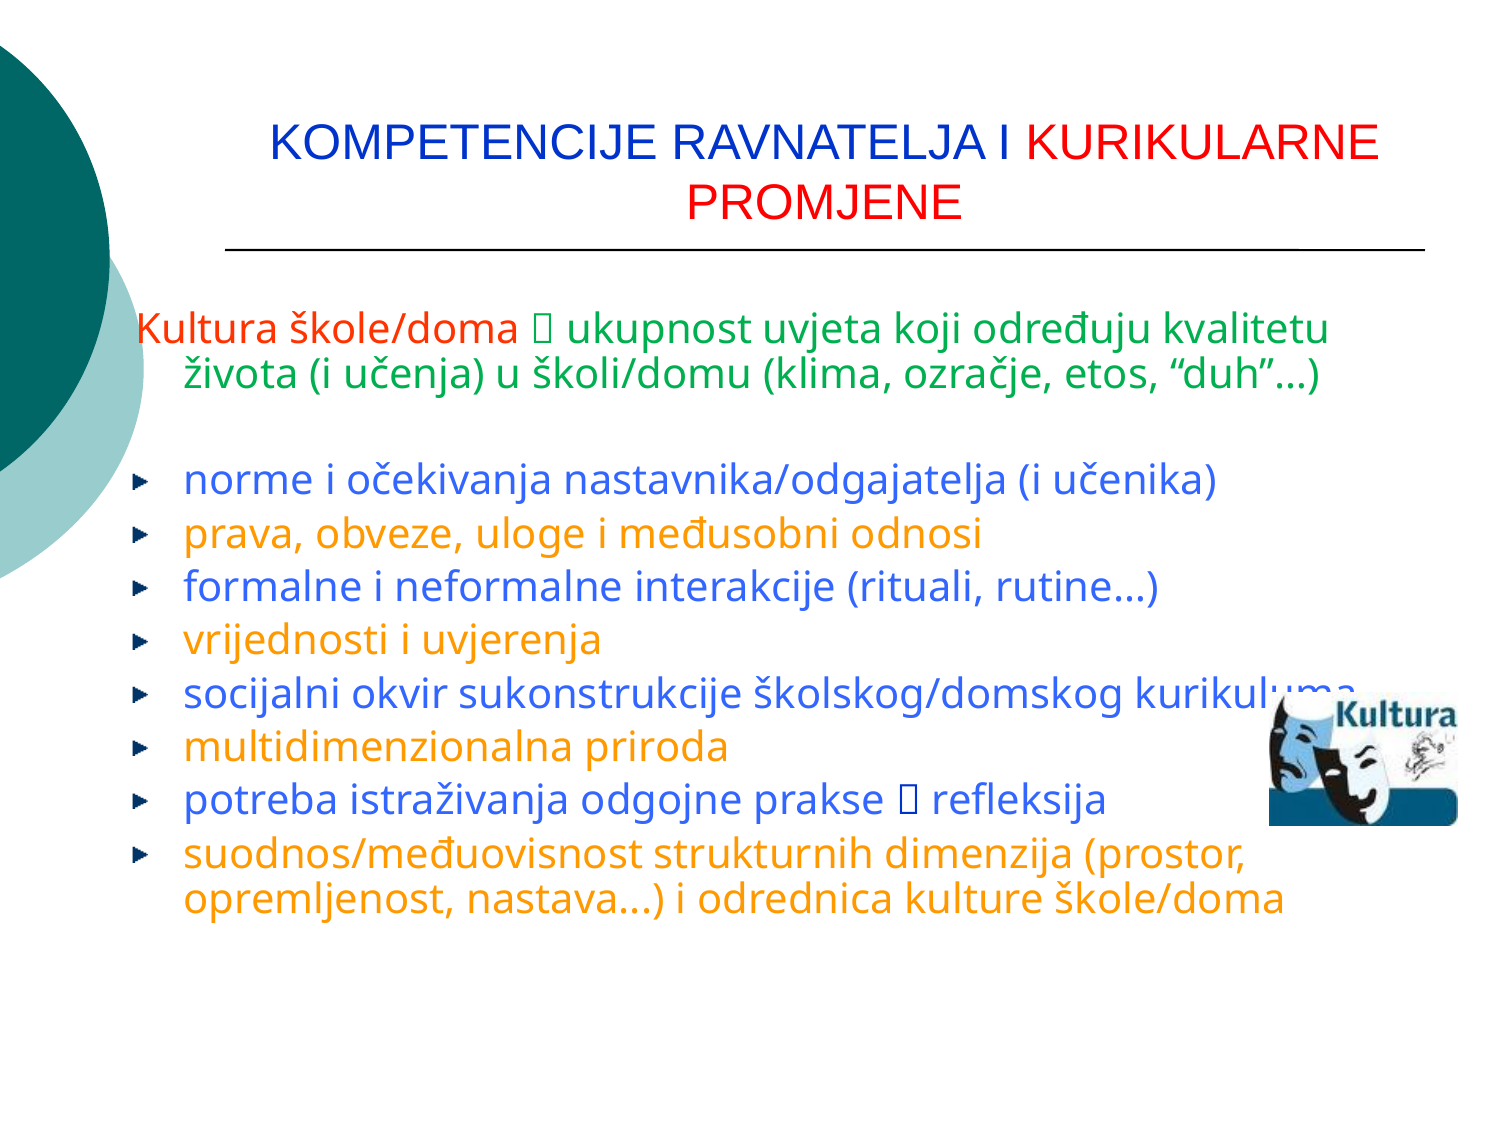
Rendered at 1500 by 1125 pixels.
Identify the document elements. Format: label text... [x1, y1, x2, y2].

picture [127, 628, 148, 650]
picture [1269, 692, 1458, 826]
picture [127, 788, 148, 809]
picture [127, 735, 148, 756]
picture [127, 575, 148, 596]
picture [127, 841, 148, 863]
picture [127, 521, 148, 543]
list Kultura škole/doma  ukupnost uvjeta koji određuju kvalitetu života (i učenja) u školi/domu (klima, ozračje, etos, “duh”…) norme i očekivanja nastavnika/odgajatelja (i učenika) prava, obveze, uloge i međusobni odnosi formalne i neformalne interakcije (rituali, rutine…) vrijednosti i uvjerenja socijalni okvir sukonstrukcije školskog/domskog kurikuluma multidimenzionalna priroda potreba istraživanja odgojne prakse  refleksija suodnos/međuovisnost strukturnih dimenzija (prostor, opremljenost, nastava...) i odrednica kulture škole/doma [111, 299, 1424, 1048]
picture [127, 468, 148, 490]
title KOMPETENCIJE RAVNATELJA I KURIKULARNE PROMJENE [224, 49, 1425, 238]
picture [127, 681, 148, 703]
